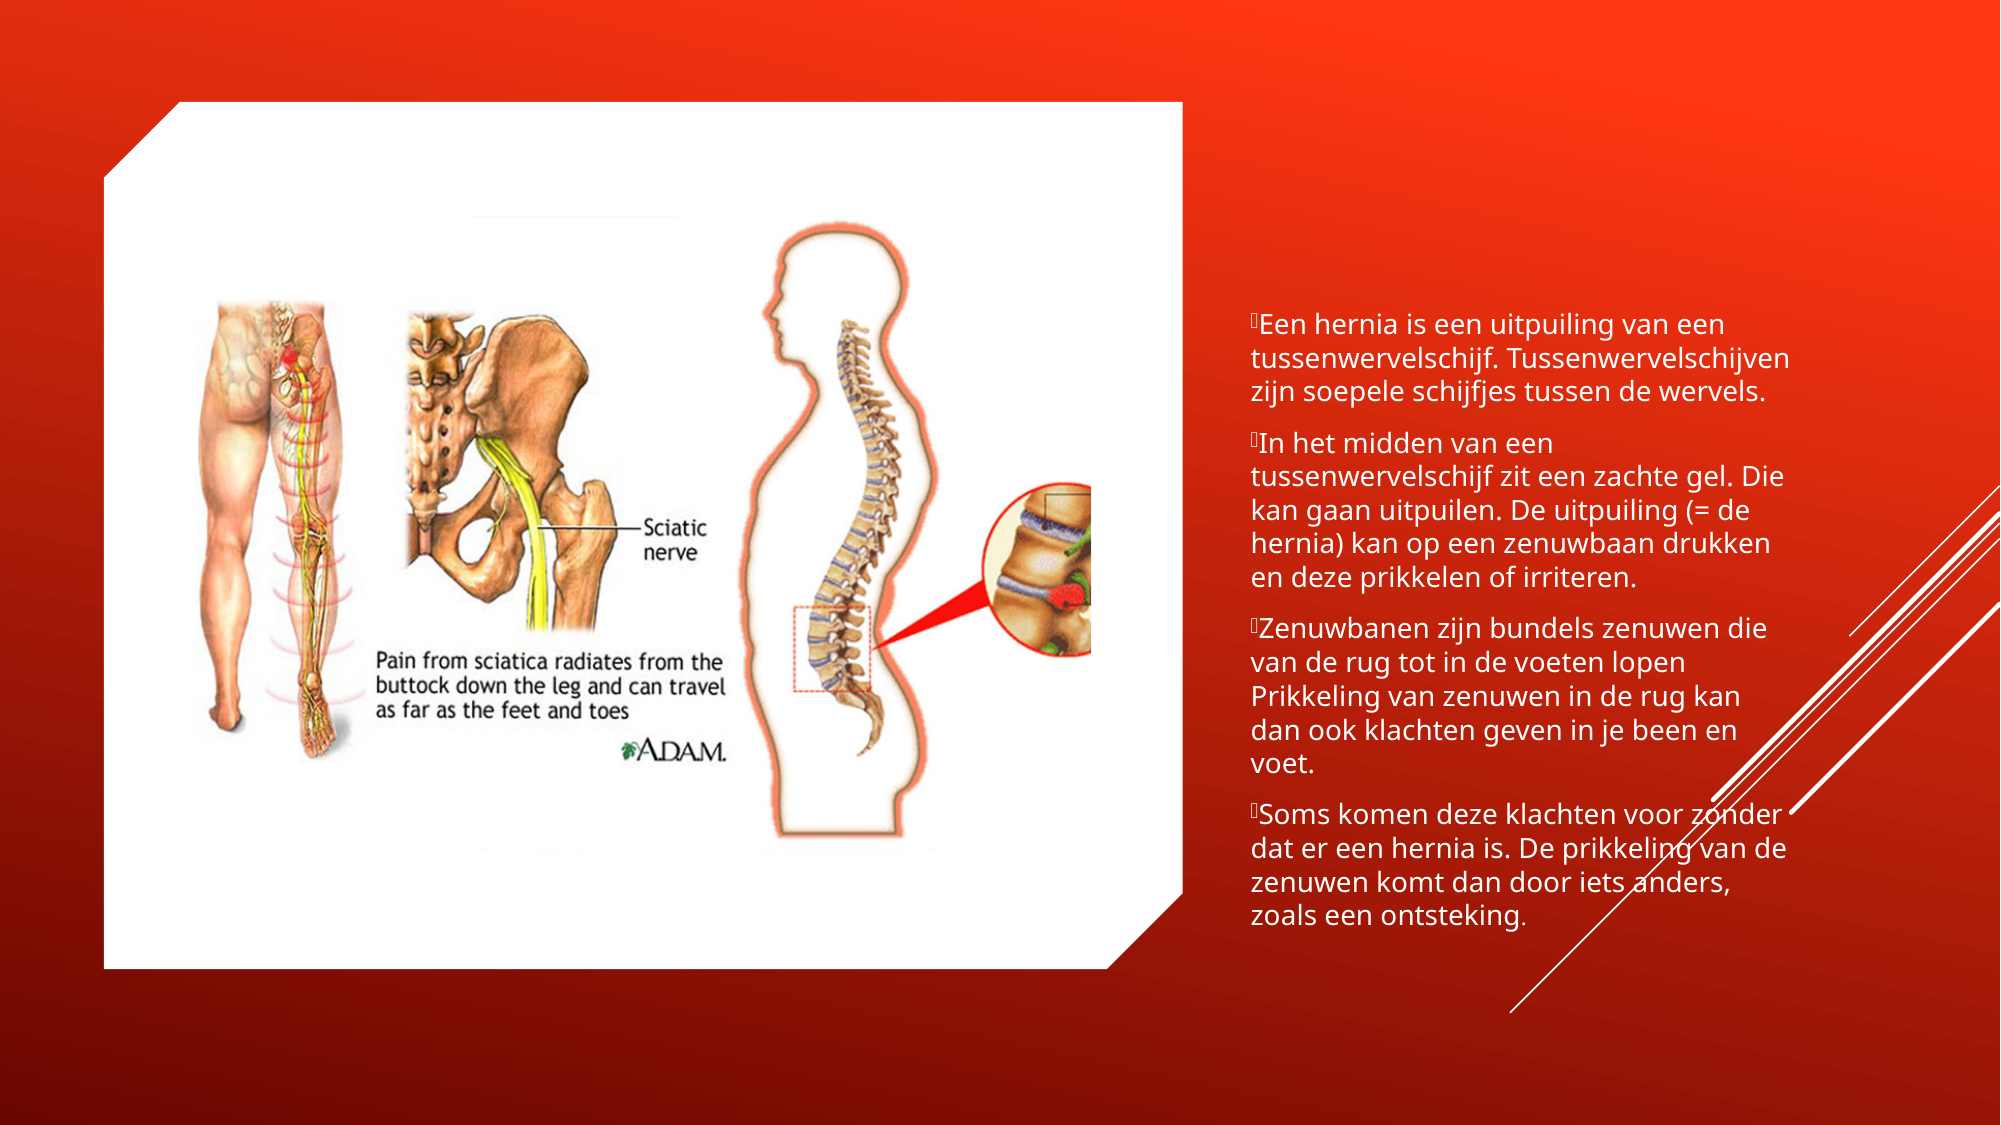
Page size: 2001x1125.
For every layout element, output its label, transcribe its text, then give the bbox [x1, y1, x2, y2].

list Een hernia is een uitpuiling van een tussenwervelschijf. Tussenwervelschijven zijn soepele schijfjes tussen de wervels. In het midden van een tussenwervelschijf zit een zachte gel. Die kan gaan uitpuilen. De uitpuiling (= de hernia) kan op een zenuwbaan drukken en deze prikkelen of irriteren. Zenuwbanen zijn bundels zenuwen die van de rug tot in de voeten lopen Prikkeling van zenuwen in de rug kan dan ook klachten geven in je been en voet. Soms komen deze klachten voor zonder dat er een hernia is. De prikkeling van de zenuwen komt dan door iets anders, zoals een ontsteking. [1235, 298, 1807, 970]
text_box [0, 0, 2000, 1125]
text_box [102, 100, 1184, 971]
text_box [1510, 485, 2000, 1013]
picture [195, 179, 1092, 892]
